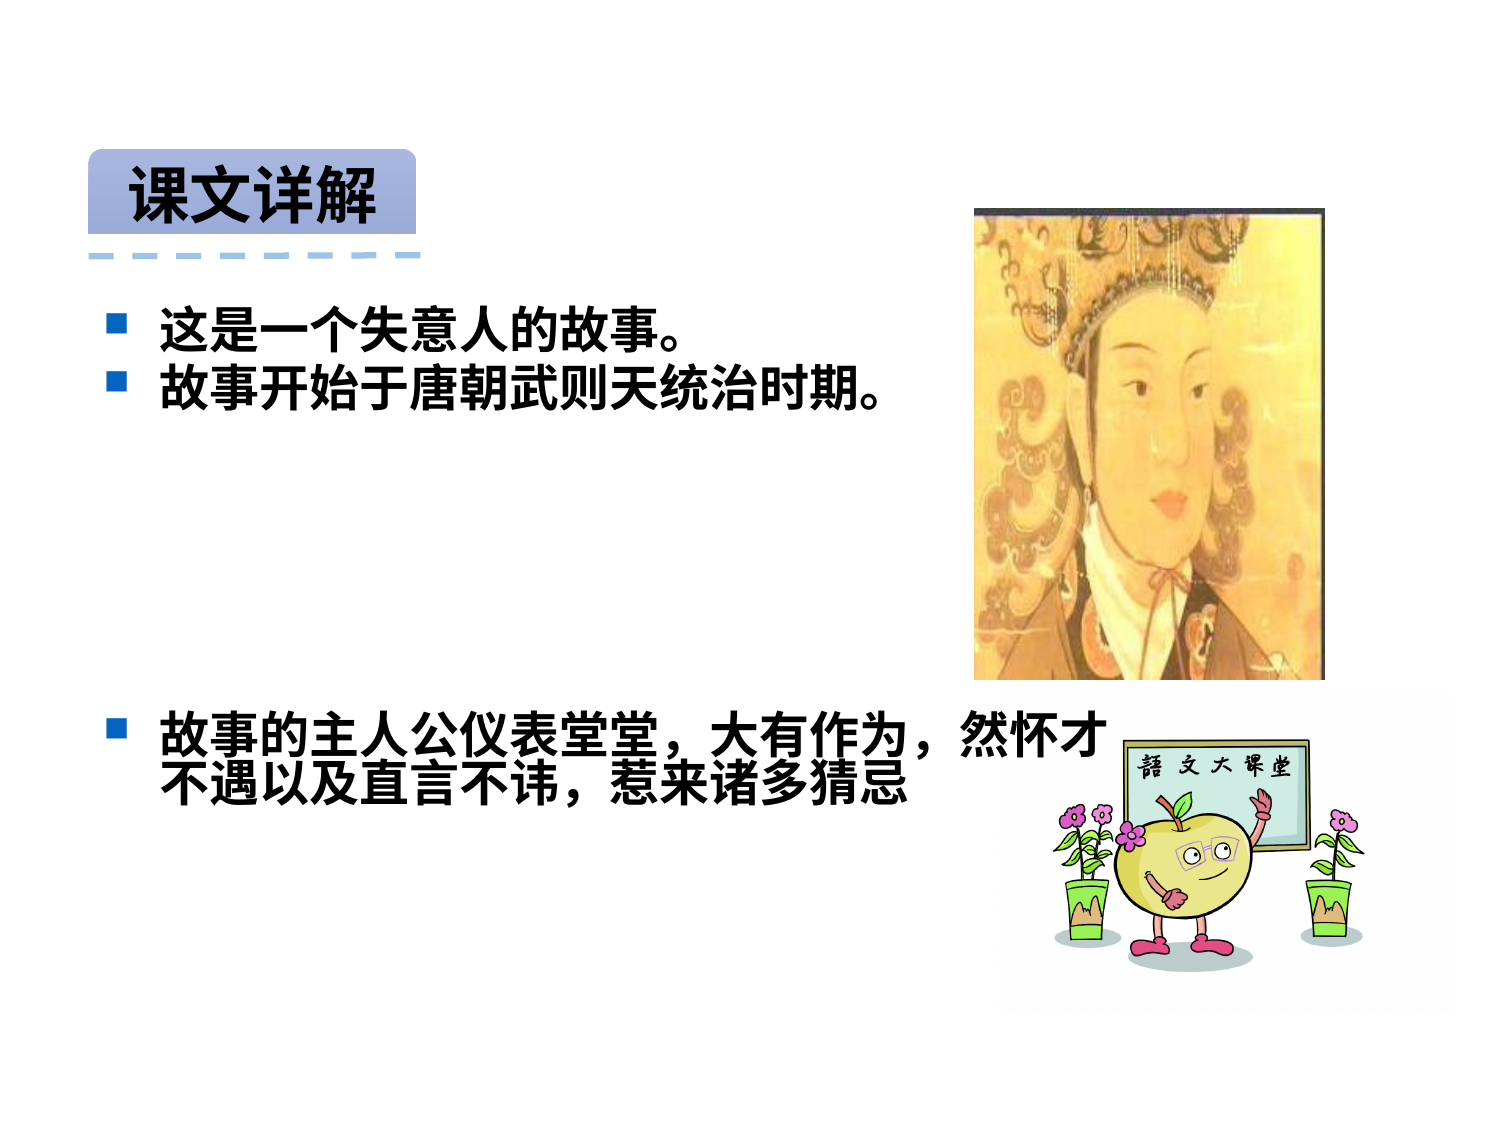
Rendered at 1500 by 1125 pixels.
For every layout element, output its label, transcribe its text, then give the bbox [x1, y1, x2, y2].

picture [974, 208, 1325, 680]
picture [998, 693, 1453, 1012]
text_box 课文详解 [87, 148, 418, 235]
text_box 这是一个失意人的故事。 故事开始于唐朝武则天统治时期。 故事的主人公仪表堂堂，大有作为，然怀才不遇以及直言不讳，惹来诸多猜忌之音： [88, 302, 1146, 1045]
